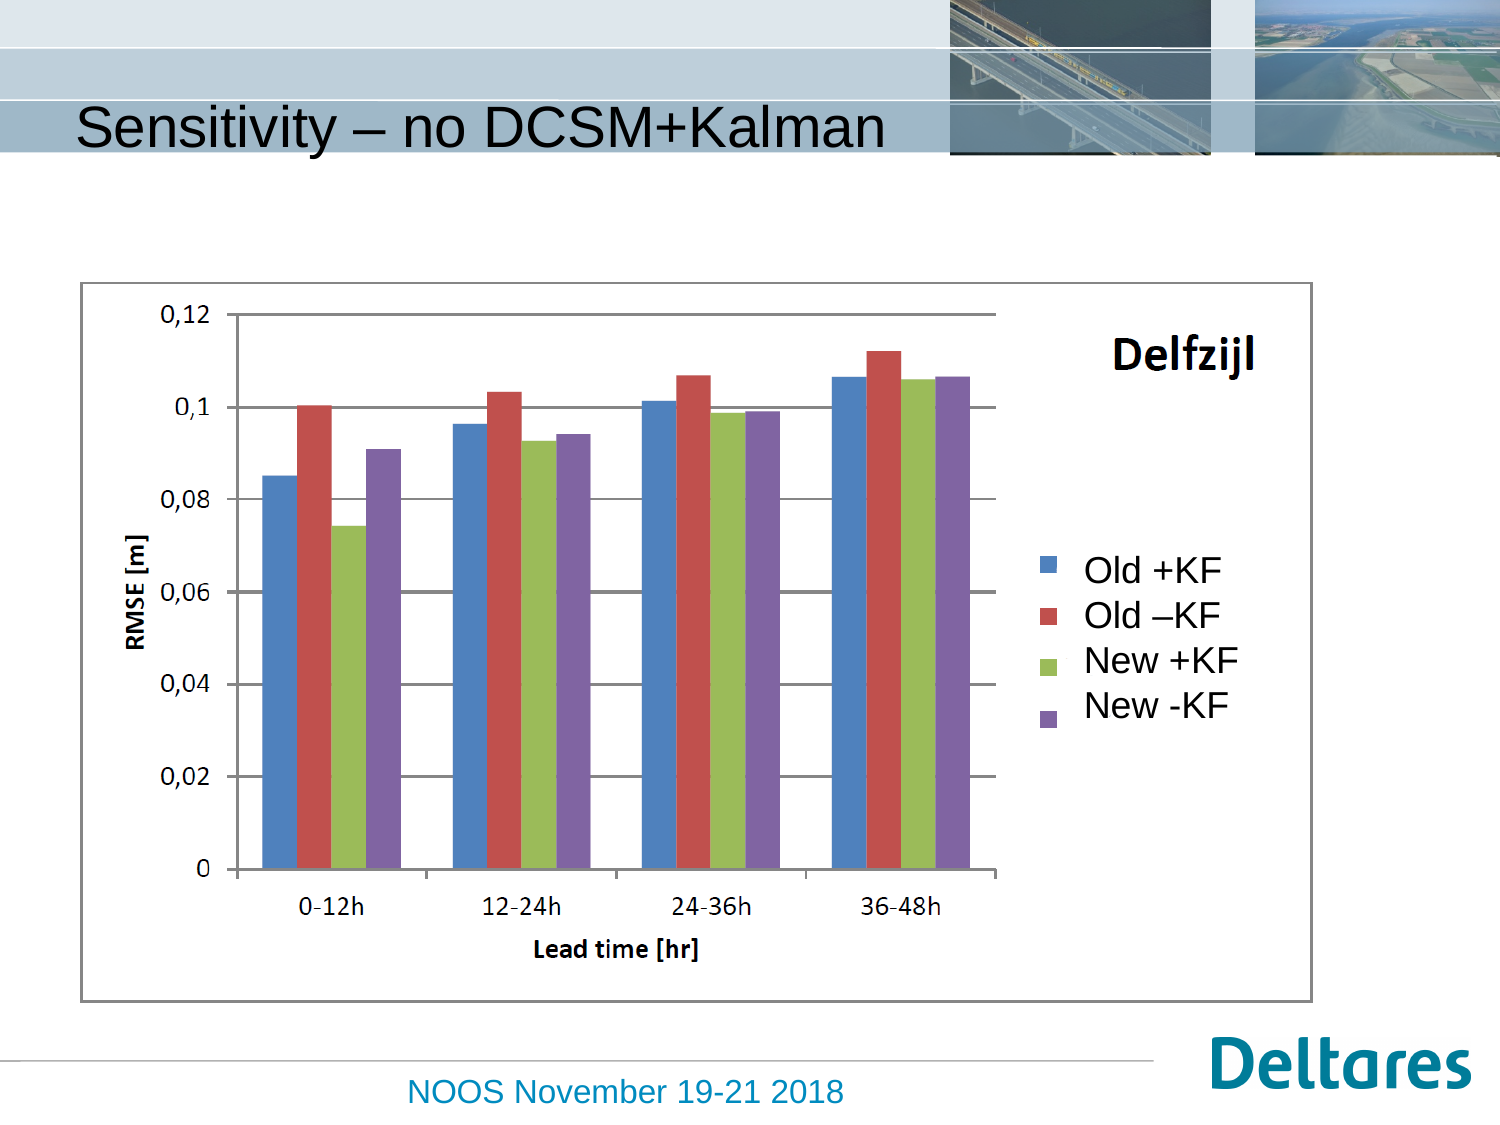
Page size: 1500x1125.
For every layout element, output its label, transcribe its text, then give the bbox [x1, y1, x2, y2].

picture [1425, 153, 1500, 157]
picture [1270, 1058, 1281, 1064]
picture [1237, 1037, 1301, 1089]
title Sensitivity – no DCSM+Kalman [75, 54, 1425, 195]
picture [76, 278, 1321, 1011]
picture [1464, 1083, 1471, 1089]
picture [1353, 1058, 1367, 1081]
picture [1308, 1037, 1323, 1089]
picture [1222, 1046, 1243, 1080]
picture [1419, 1058, 1430, 1064]
picture [1330, 1037, 1471, 1089]
